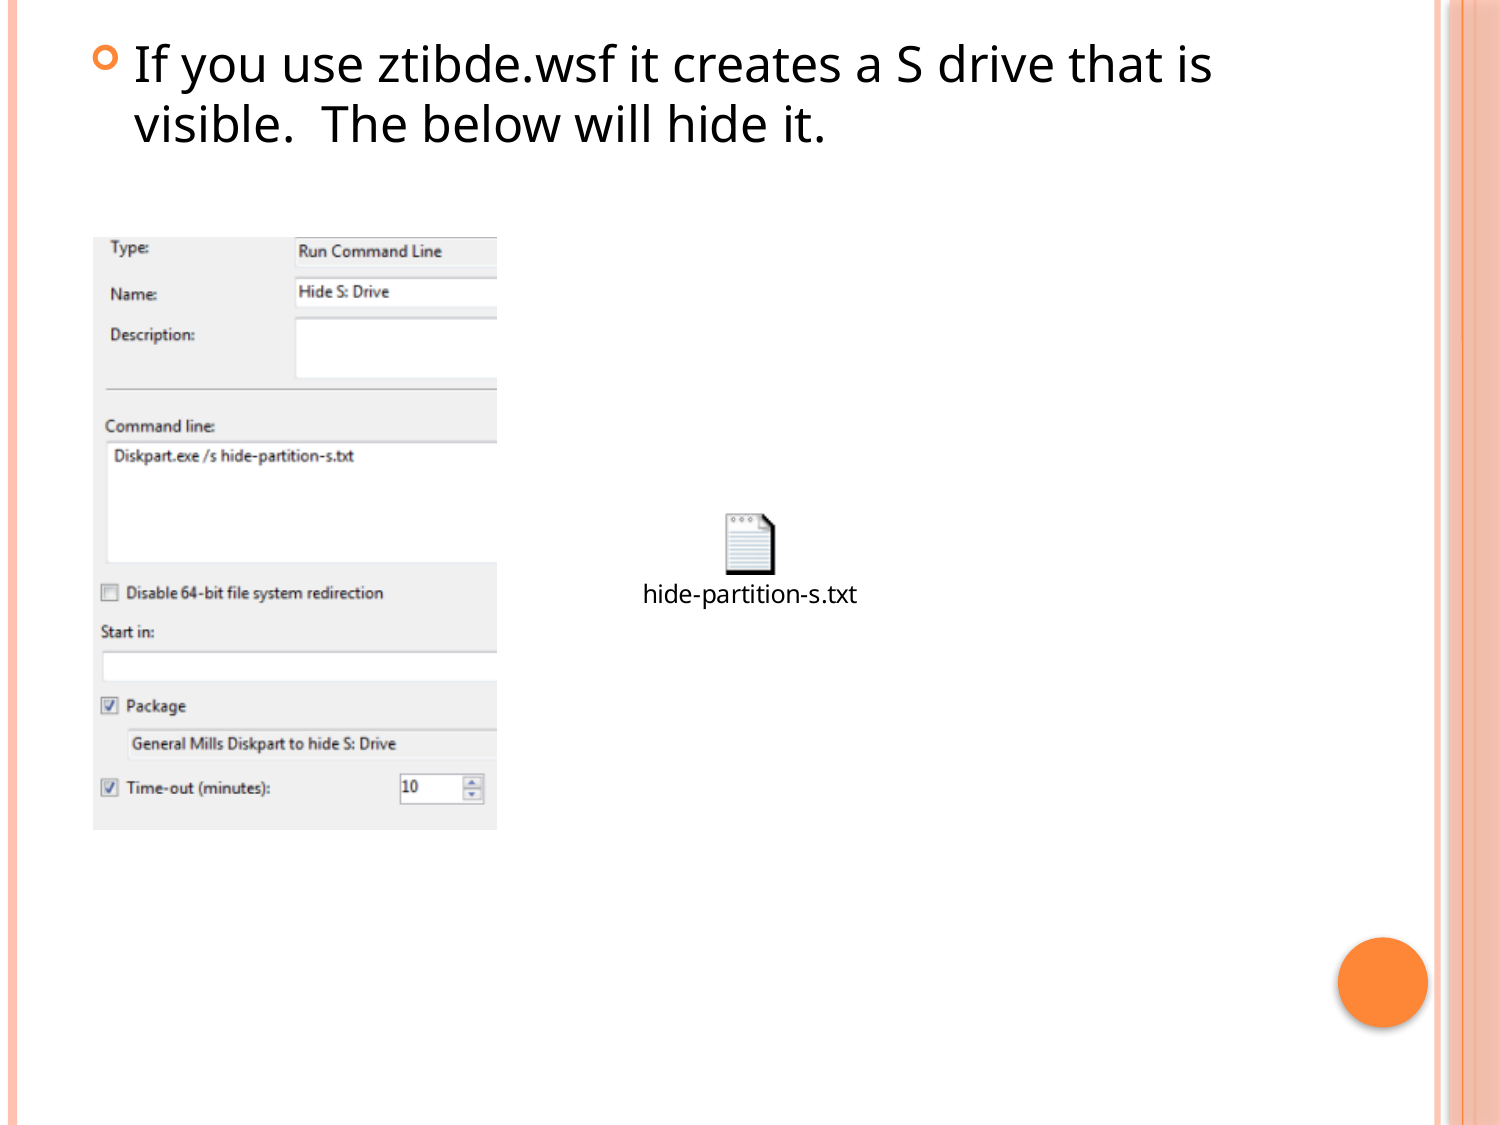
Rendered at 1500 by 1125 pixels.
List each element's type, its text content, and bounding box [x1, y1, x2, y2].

picture [92, 236, 497, 831]
list If you use ztibde.wsf it creates a S drive that is visible. The below will hide it. [75, 24, 1300, 1062]
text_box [618, 505, 881, 620]
